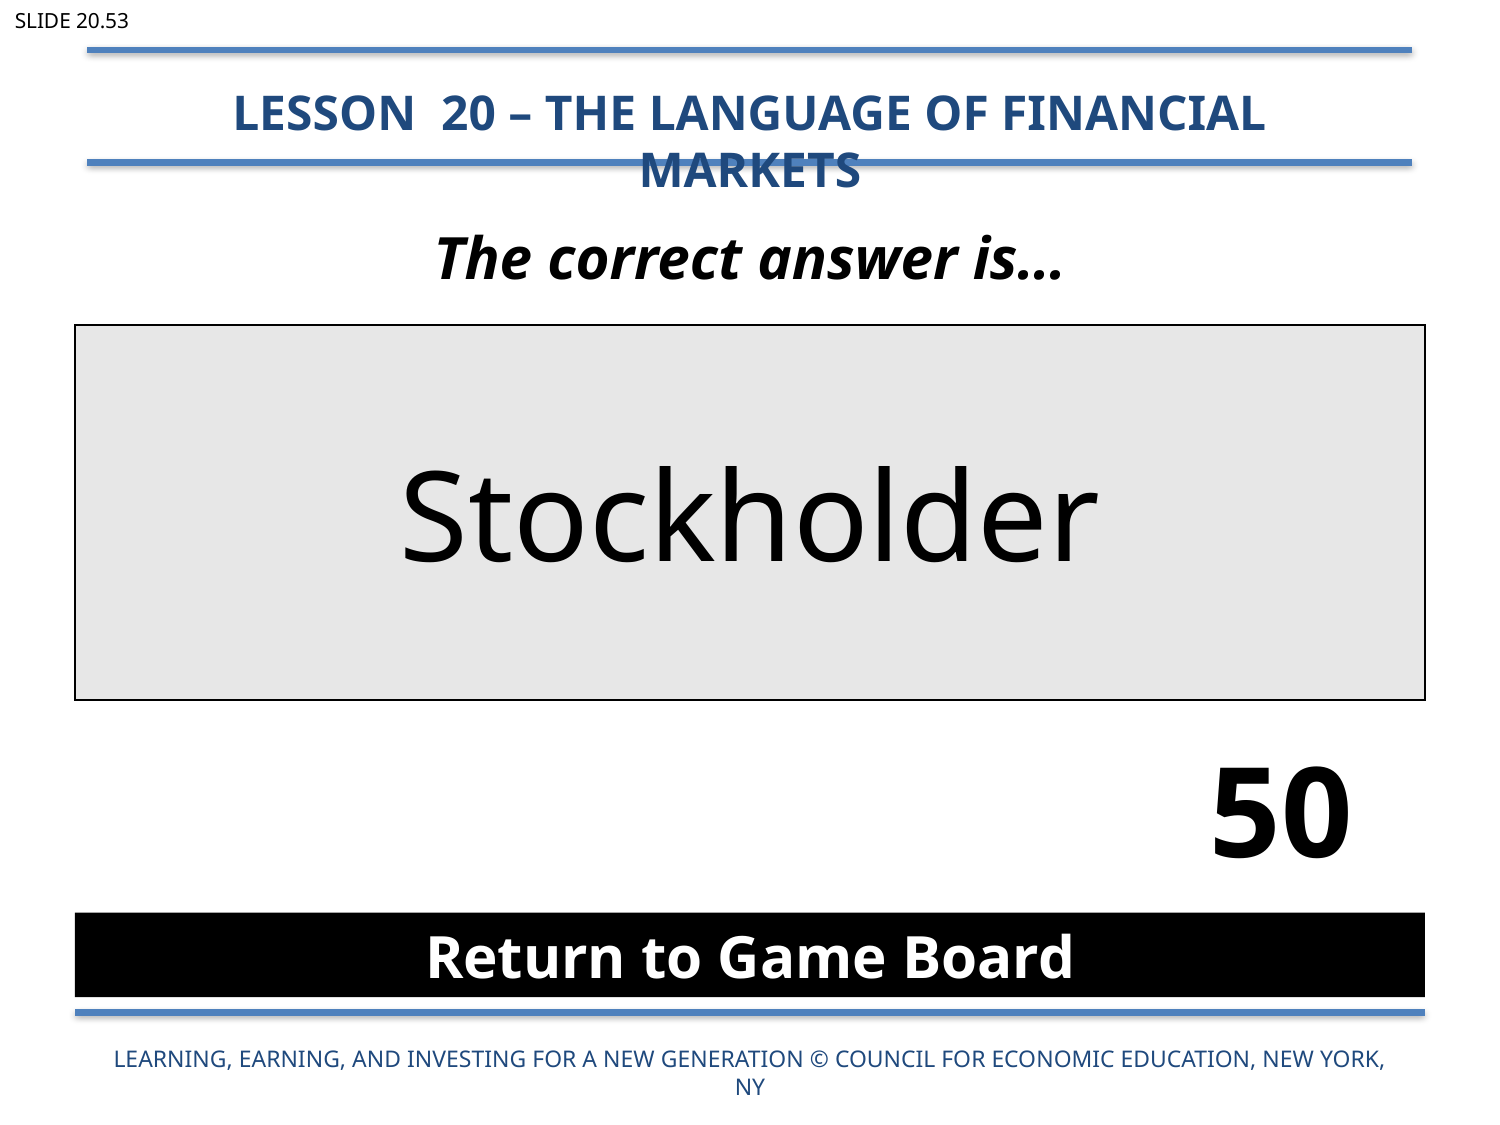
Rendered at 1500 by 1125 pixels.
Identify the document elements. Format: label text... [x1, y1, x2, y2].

text_box Lesson 20 – The Language of Financial Markets [125, 74, 1375, 161]
text_box 50 [1162, 724, 1400, 890]
text_box Return to Game Board [74, 912, 1425, 998]
table_header Stockholder [76, 350, 1424, 699]
text_box Slide 20.53 [0, 0, 213, 40]
text_box The correct answer is… [74, 162, 1425, 350]
